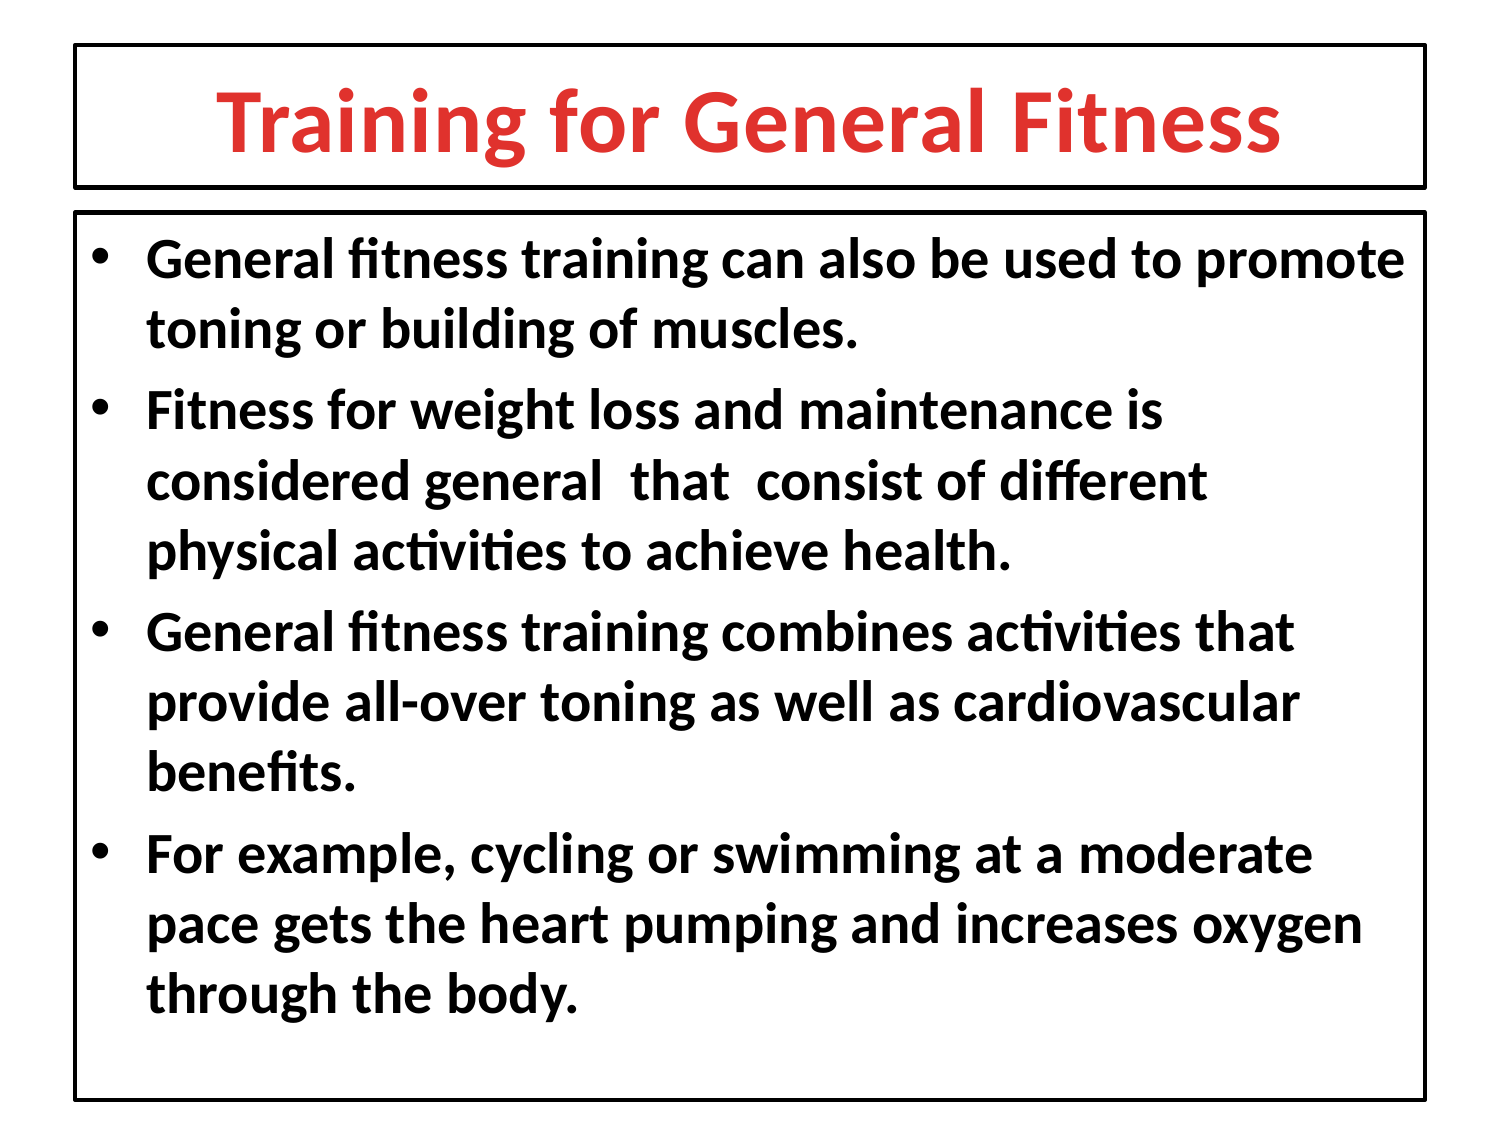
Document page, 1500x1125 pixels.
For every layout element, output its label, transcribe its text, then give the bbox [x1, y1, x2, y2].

list General fitness training can also be used to promote toning or building of muscles. Fitness for weight loss and maintenance is considered general that consist of different physical activities to achieve health. General fitness training combines activities that provide all-over toning as well as cardiovascular benefits. For example, cycling or swimming at a moderate pace gets the heart pumping and increases oxygen through the body. [73, 210, 1427, 1102]
title Training for General Fitness [73, 43, 1427, 190]
